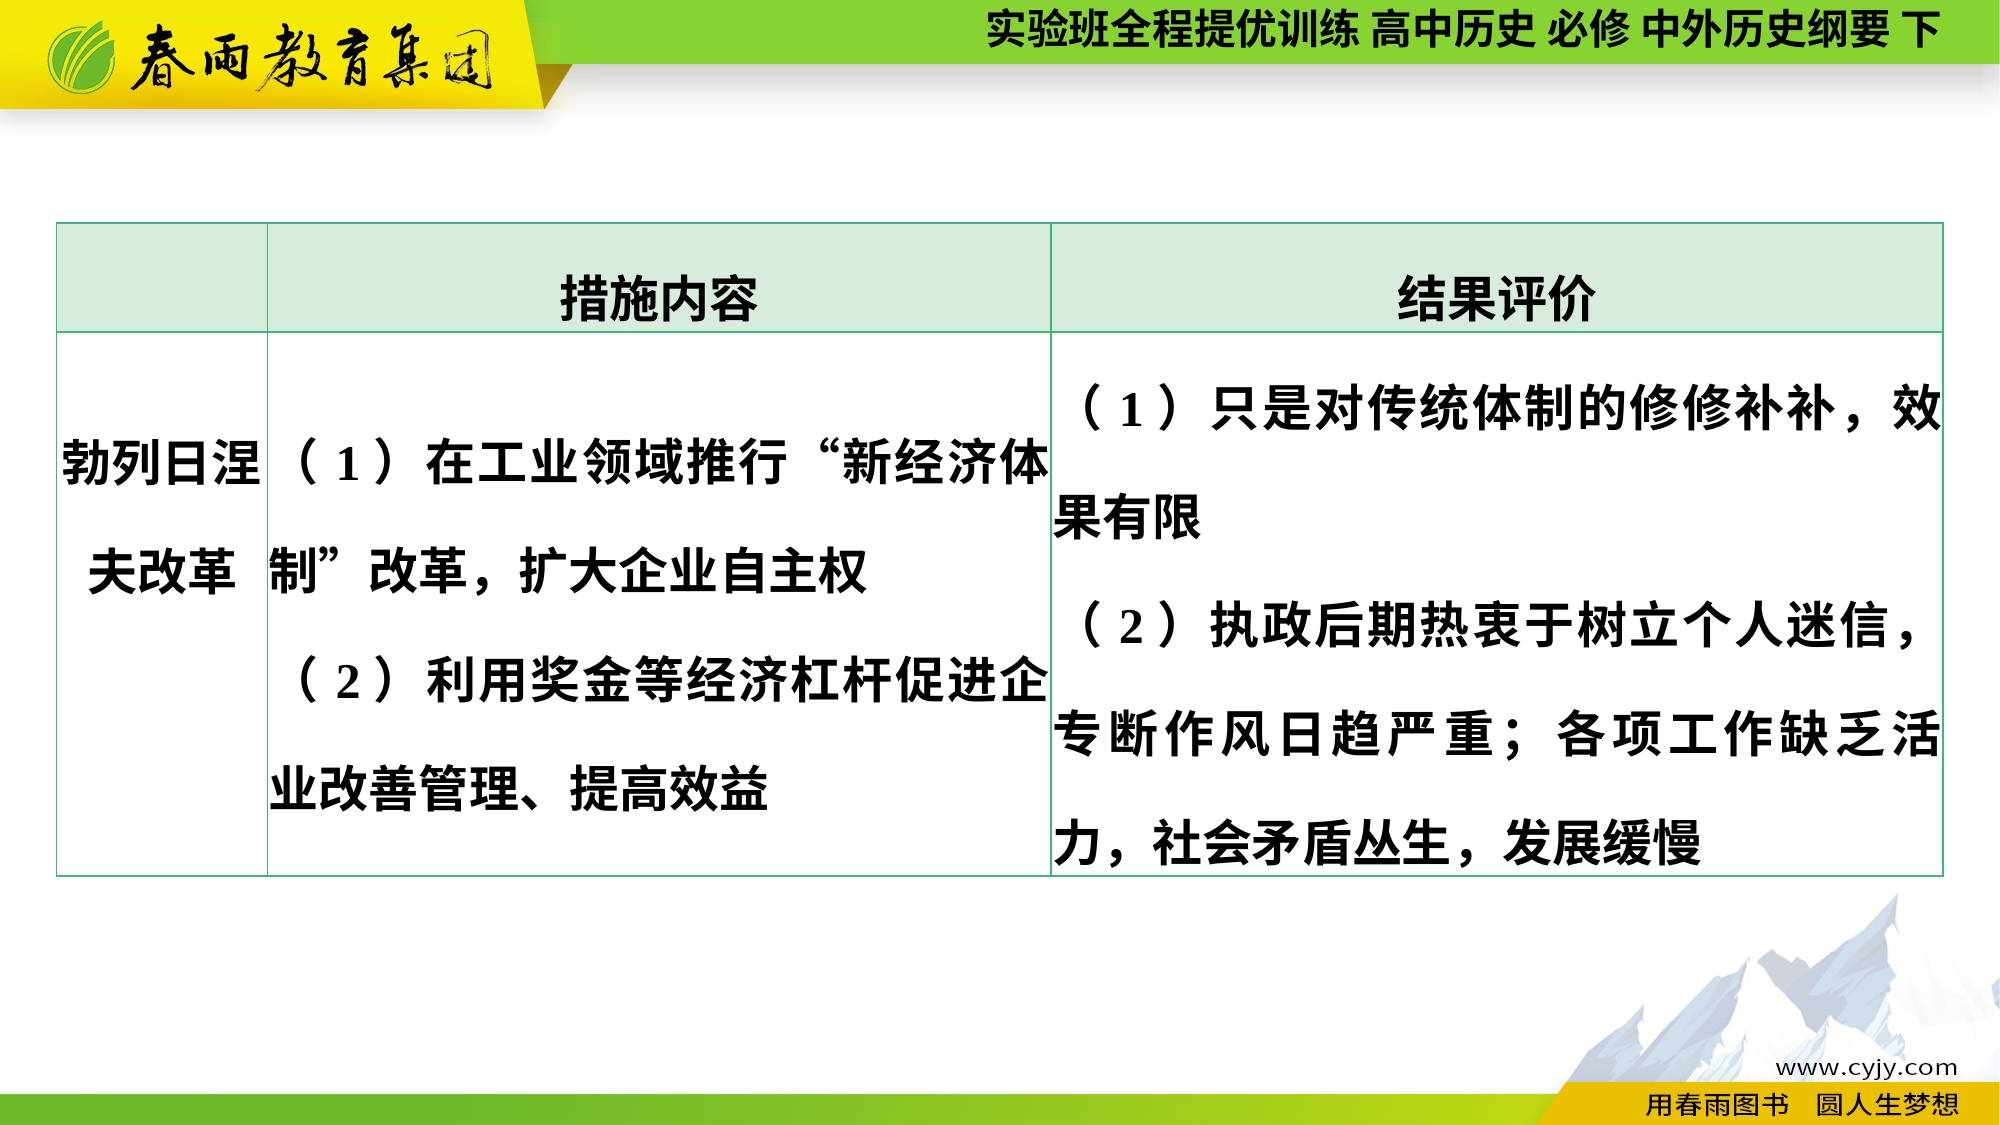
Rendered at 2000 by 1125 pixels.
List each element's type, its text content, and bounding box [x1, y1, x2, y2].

table_header 结果评价 [1052, 224, 1942, 331]
table_cell （1）在工业领域推行“新经济体制”改革，扩大企业自主权 （2）利用奖金等经济杠杆促进企业改善管理、提高效益 [268, 333, 1050, 875]
picture [0, 0, 2000, 1125]
table_header 措施内容 [268, 224, 1050, 331]
table_header [57, 224, 267, 331]
table_cell 勃列日涅夫改革 [57, 333, 267, 875]
table_cell （1）只是对传统体制的修修补补，效果有限 （2）执政后期热衷于树立个人迷信，专断作风日趋严重；各项工作缺乏活力，社会矛盾丛生，发展缓慢 [1052, 333, 1942, 875]
